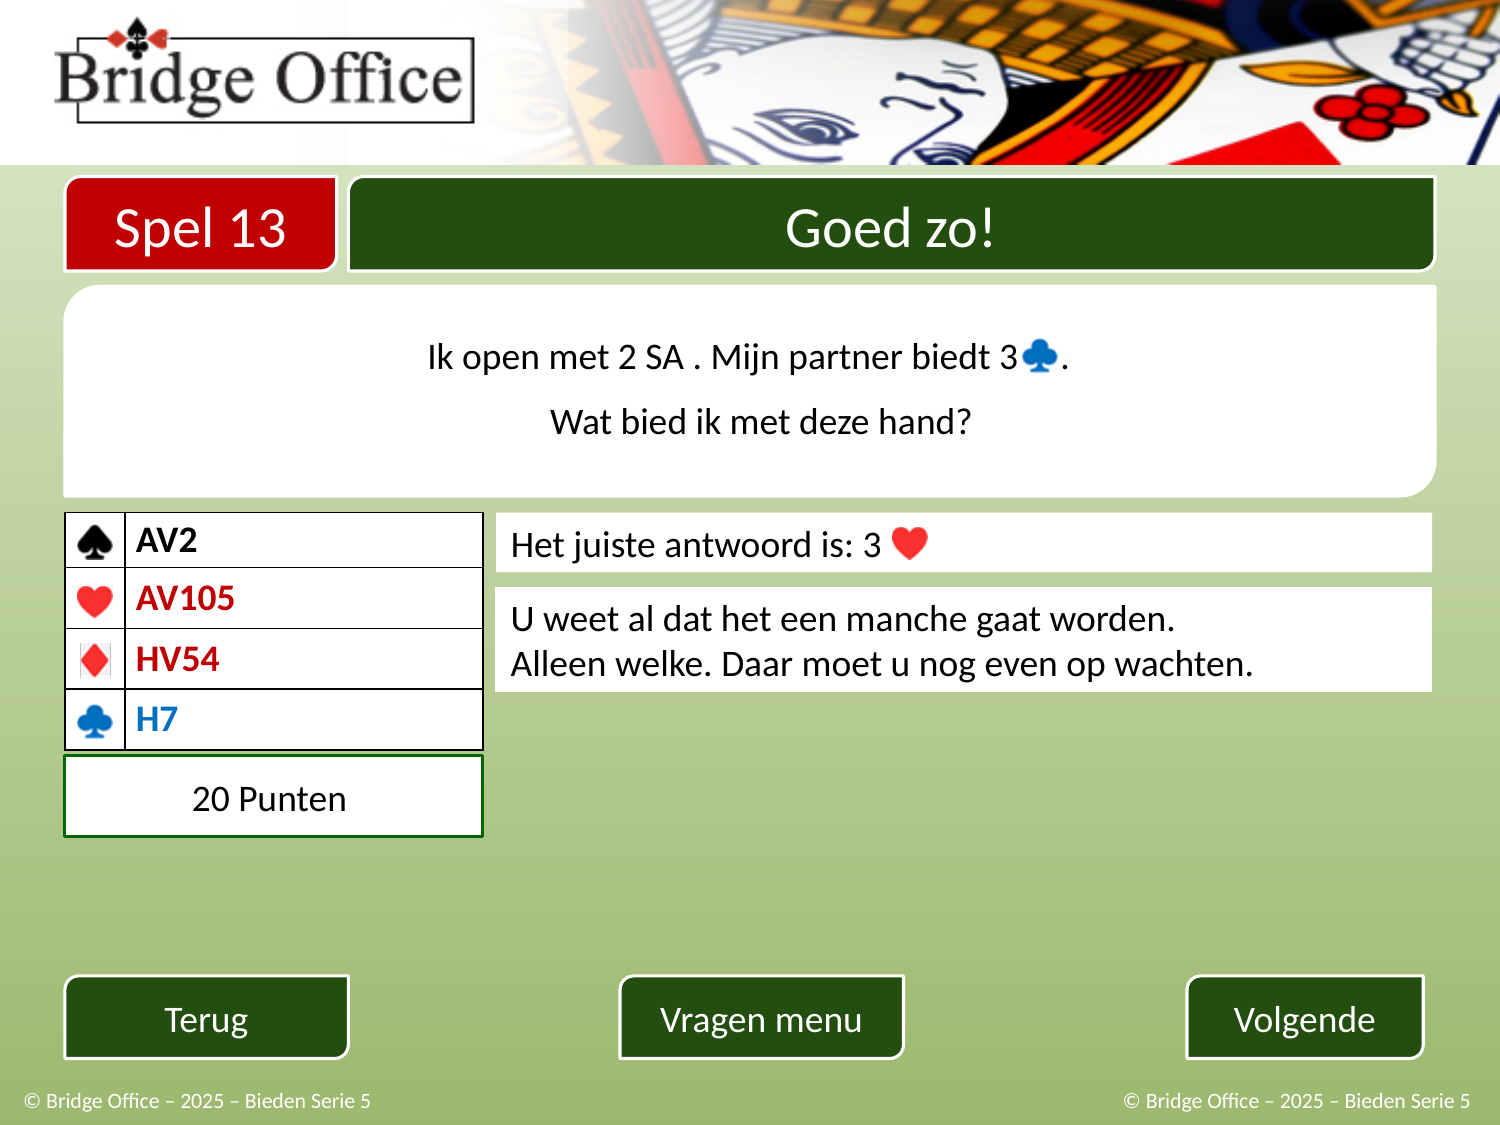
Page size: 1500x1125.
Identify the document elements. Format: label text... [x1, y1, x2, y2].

text_box © Bridge Office – 2025 – Bieden Serie 5 [1107, 1079, 1500, 1121]
picture [77, 643, 114, 679]
table_cell H7 [126, 690, 482, 749]
text_box Wat bied ik met deze hand? [528, 389, 995, 450]
text_box Spel 13 [63, 179, 339, 273]
text_box 20 Punten [63, 754, 484, 838]
table_cell HV54 [126, 629, 482, 688]
table_header [66, 513, 124, 567]
picture [1022, 338, 1059, 374]
text_box [63, 284, 1437, 498]
text_box © Bridge Office – 2025 – Bieden Serie 5 [8, 1079, 393, 1121]
table_cell [66, 629, 124, 688]
text_box Ik open met 2 SA . Mijn partner biedt 3 . [394, 324, 1104, 385]
table_cell AV105 [126, 568, 482, 628]
picture [892, 527, 928, 560]
table_cell [66, 568, 124, 628]
table_cell [66, 690, 124, 749]
picture [0, 0, 1500, 166]
text_box Vragen menu [618, 974, 906, 1061]
text_box Het juiste antwoord is: 3 [496, 512, 1433, 573]
text_box U weet al dat het een manche gaat worden. Alleen welke. Daar moet u nog even op wachten. [495, 587, 1432, 692]
text_box Volgende [1185, 974, 1425, 1061]
text_box Goed zo! [346, 179, 1437, 273]
picture [77, 524, 114, 561]
text_box Terug [63, 974, 350, 1061]
picture [77, 703, 114, 740]
picture [77, 585, 114, 618]
table_header AV2 [126, 513, 482, 567]
